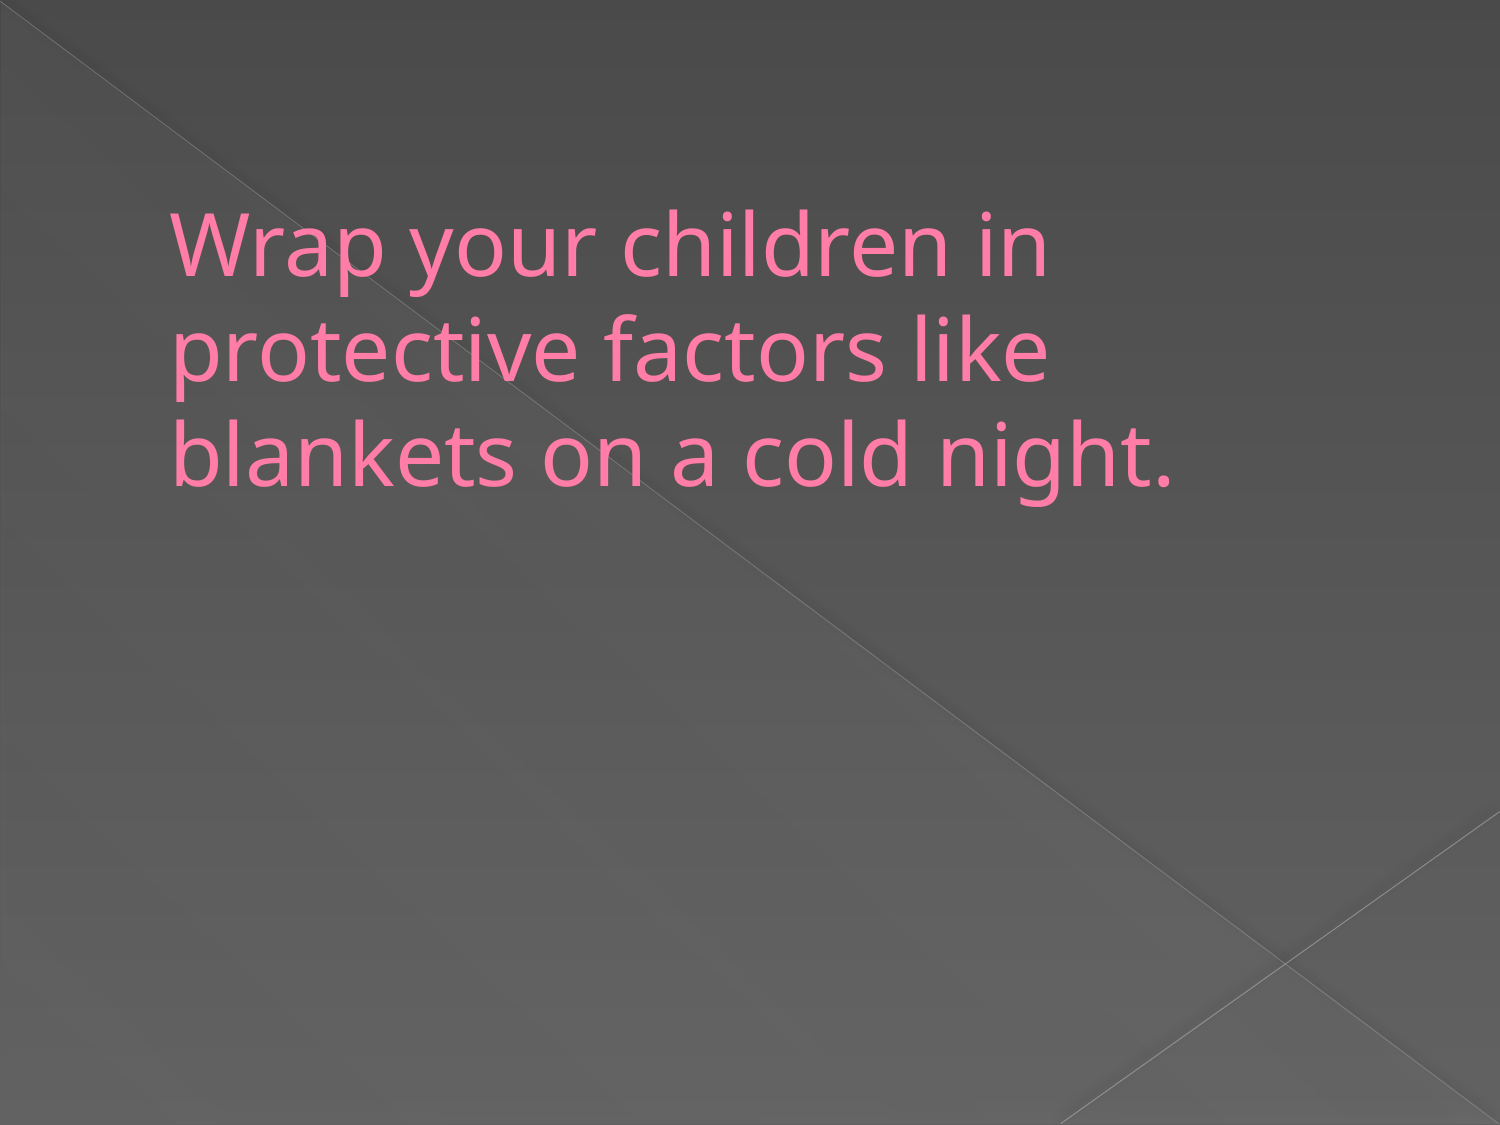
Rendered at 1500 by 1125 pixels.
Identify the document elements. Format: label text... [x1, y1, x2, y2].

title Wrap your children in protective factors like blankets on a cold night. [75, 43, 1425, 650]
